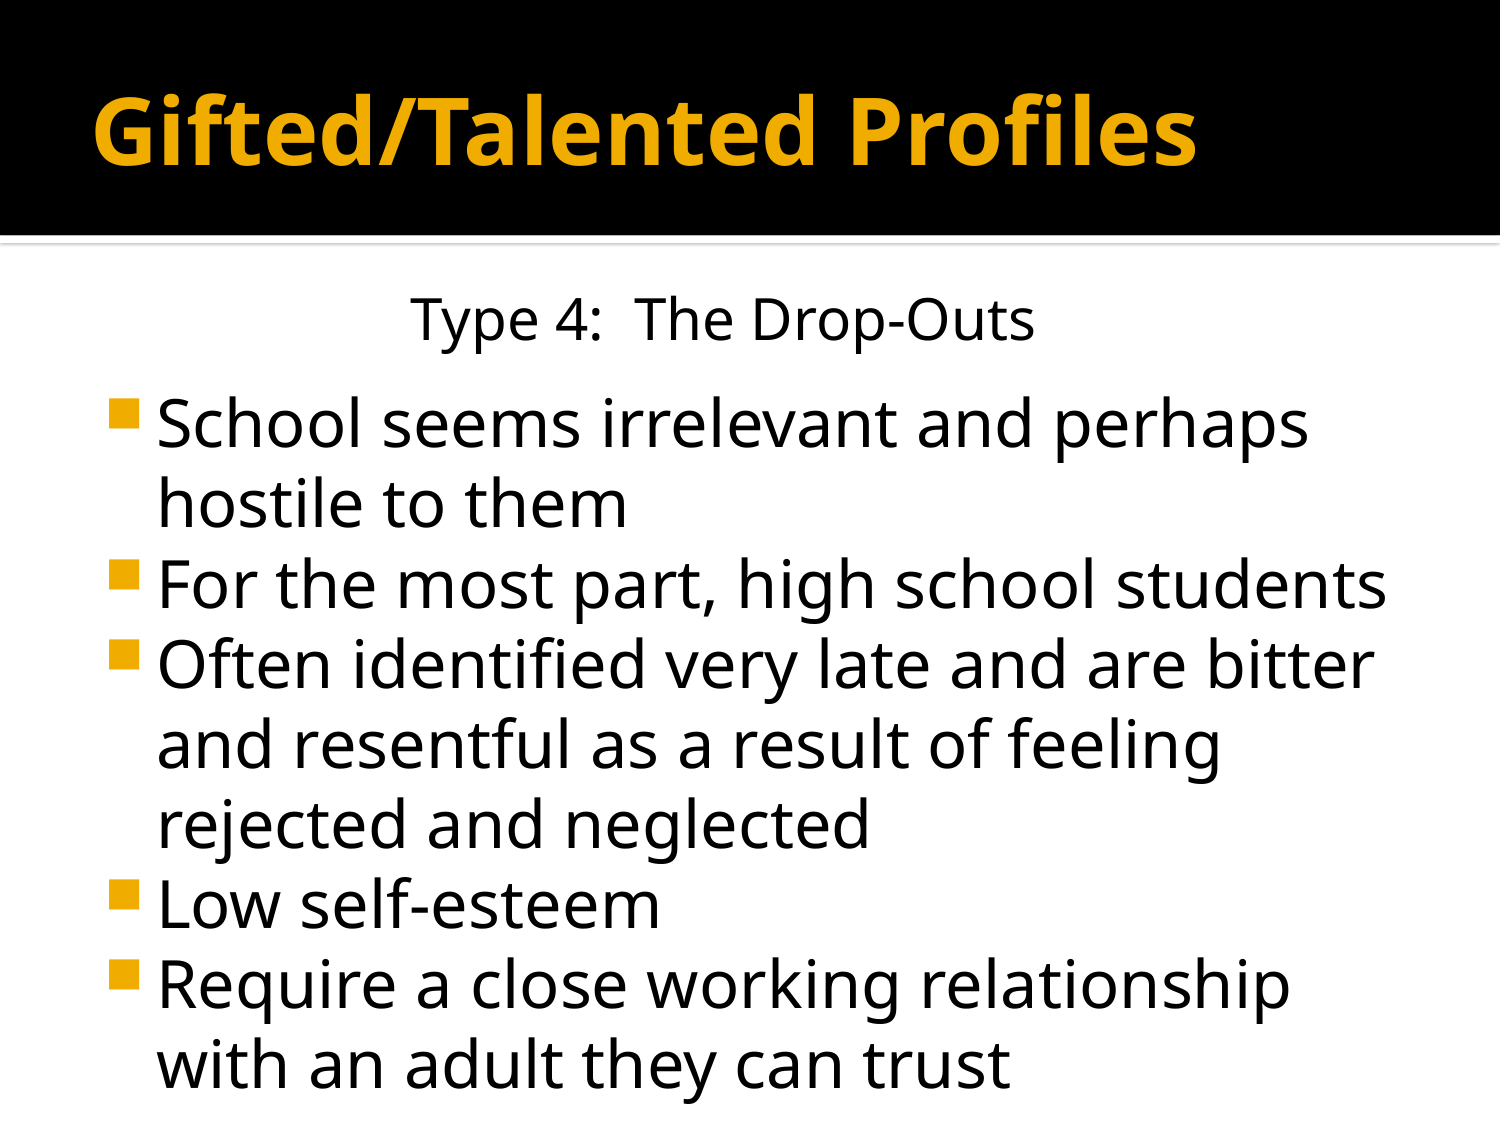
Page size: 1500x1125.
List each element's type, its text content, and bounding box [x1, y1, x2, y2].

text_box Type 4: The Drop-Outs [225, 275, 1238, 360]
list School seems irrelevant and perhaps hostile to them For the most part, high school students Often identified very late and are bitter and resentful as a result of feeling rejected and neglected Low self-esteem Require a close working relationship with an adult they can trust [75, 366, 1425, 1125]
title Gifted/Talented Profiles [75, 25, 1425, 231]
